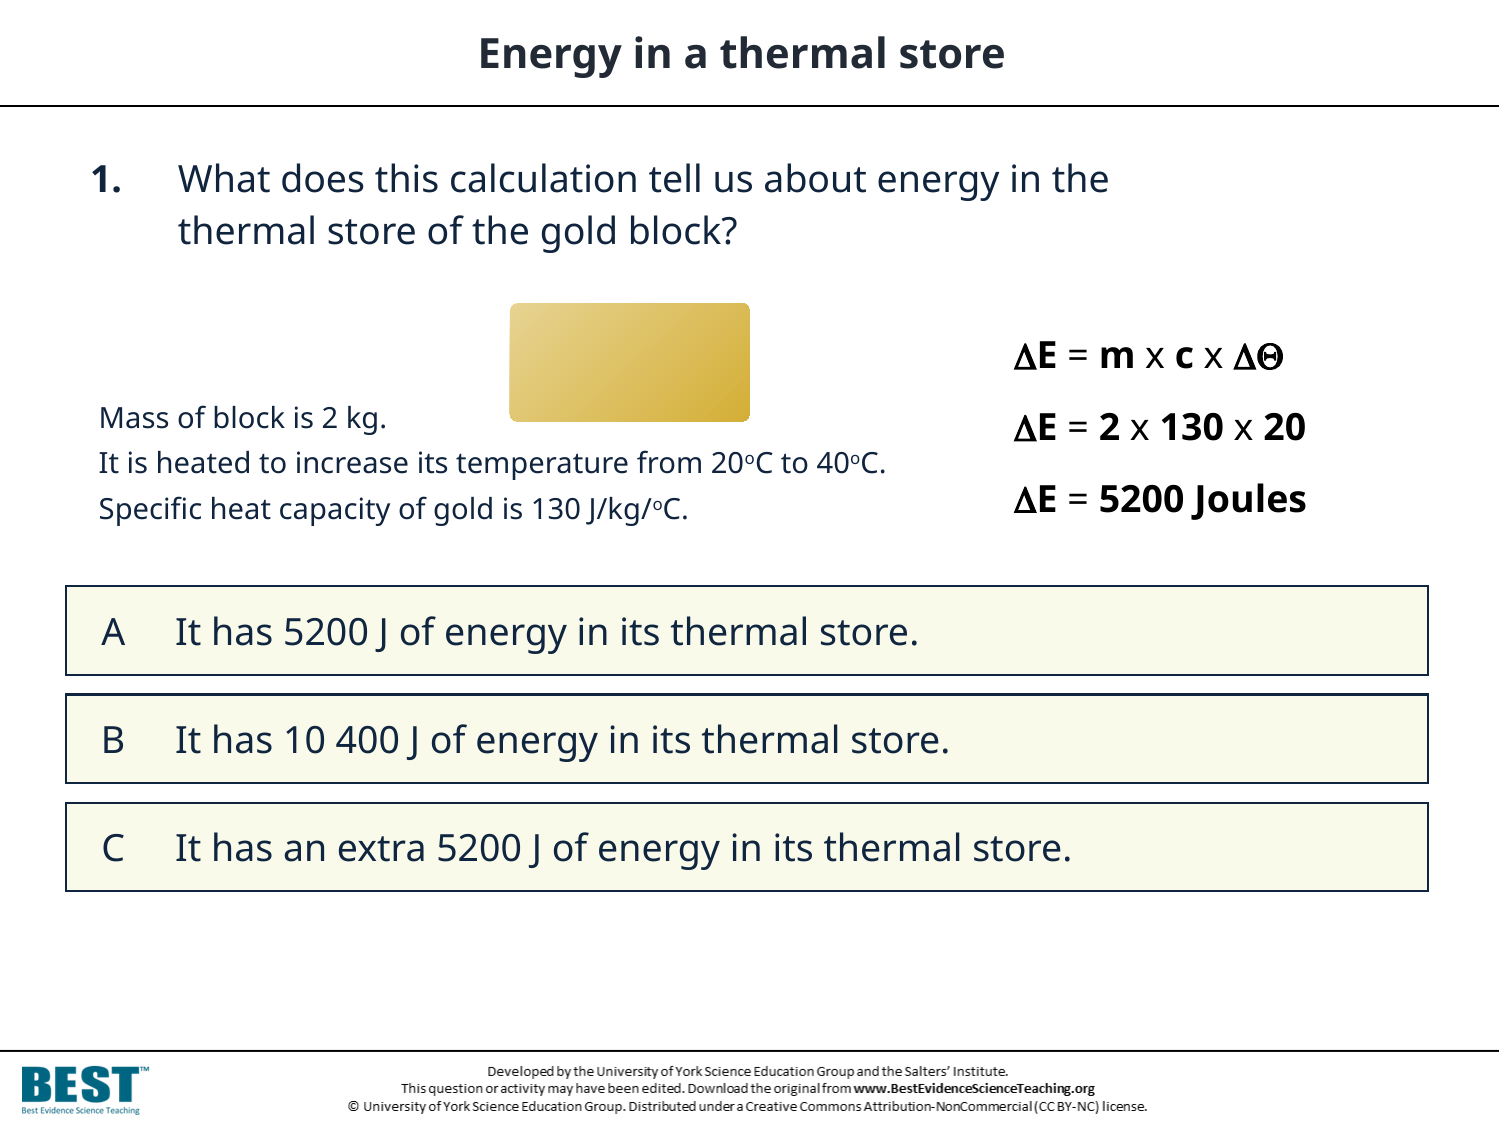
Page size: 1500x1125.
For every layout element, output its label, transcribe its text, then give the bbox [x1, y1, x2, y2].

picture [0, 105, 1500, 1125]
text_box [83, 303, 1411, 537]
text_box Energy in a thermal store [23, 4, 1471, 99]
